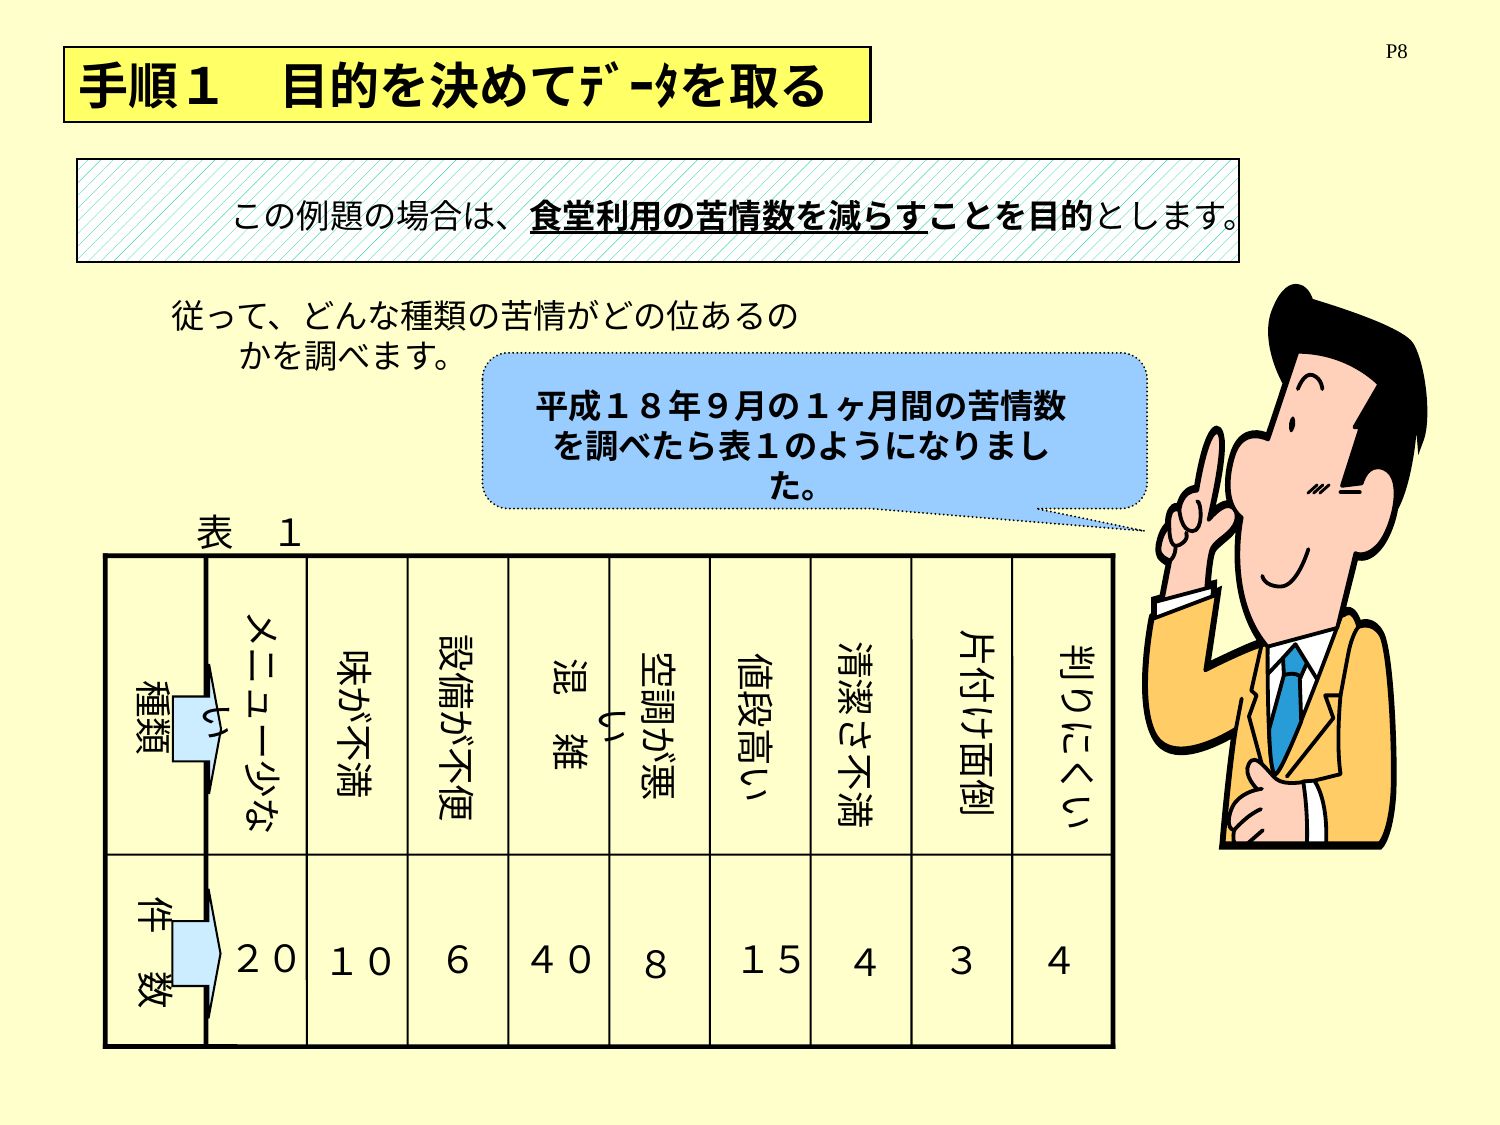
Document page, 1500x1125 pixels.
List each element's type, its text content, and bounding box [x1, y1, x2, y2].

text_box P8 [1371, 30, 1450, 70]
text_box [54, 158, 1355, 384]
text_box 手順１ 目的を決めてﾃﾞｰﾀを取る [63, 46, 871, 122]
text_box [104, 273, 1432, 1058]
